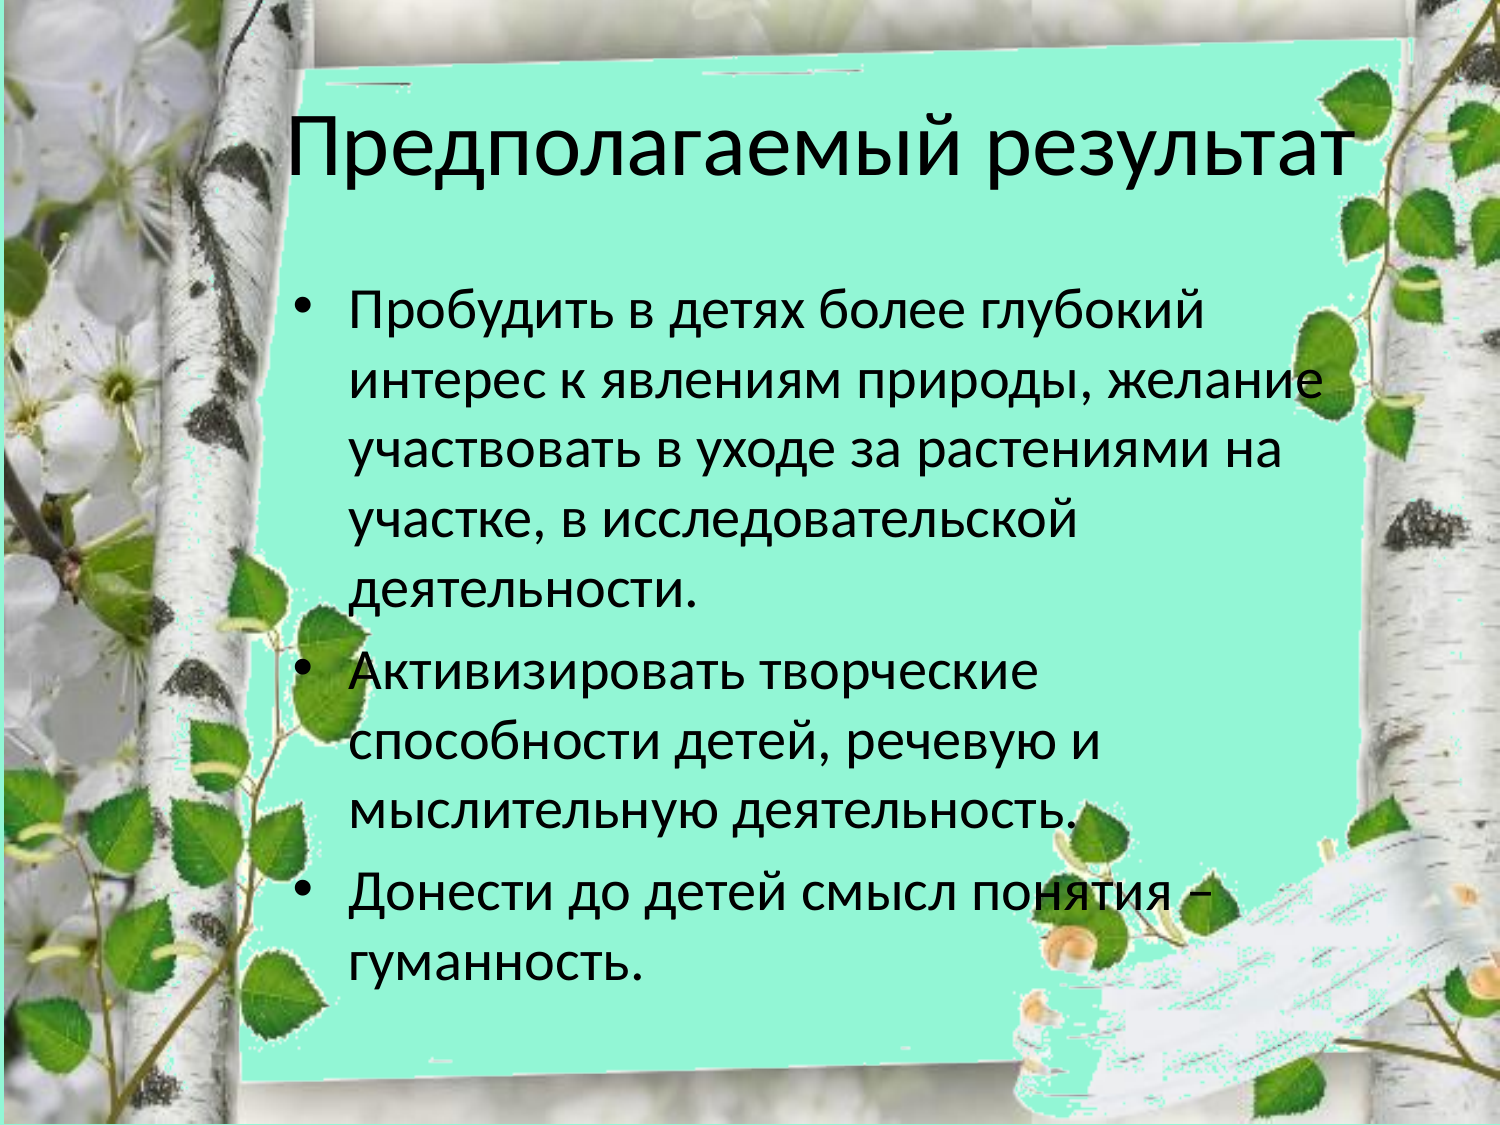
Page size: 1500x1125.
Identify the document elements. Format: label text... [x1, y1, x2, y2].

list Пробудить в детях более глубокий интерес к явлениям природы, желание участвовать в уходе за растениями на участке, в исследовательской деятельности. Активизировать творческие способности детей, речевую и мыслительную деятельность. Донести до детей смысл понятия – гуманность. [277, 262, 1376, 1005]
title Предполагаемый результат [265, 45, 1376, 233]
picture [4, 0, 1500, 1124]
